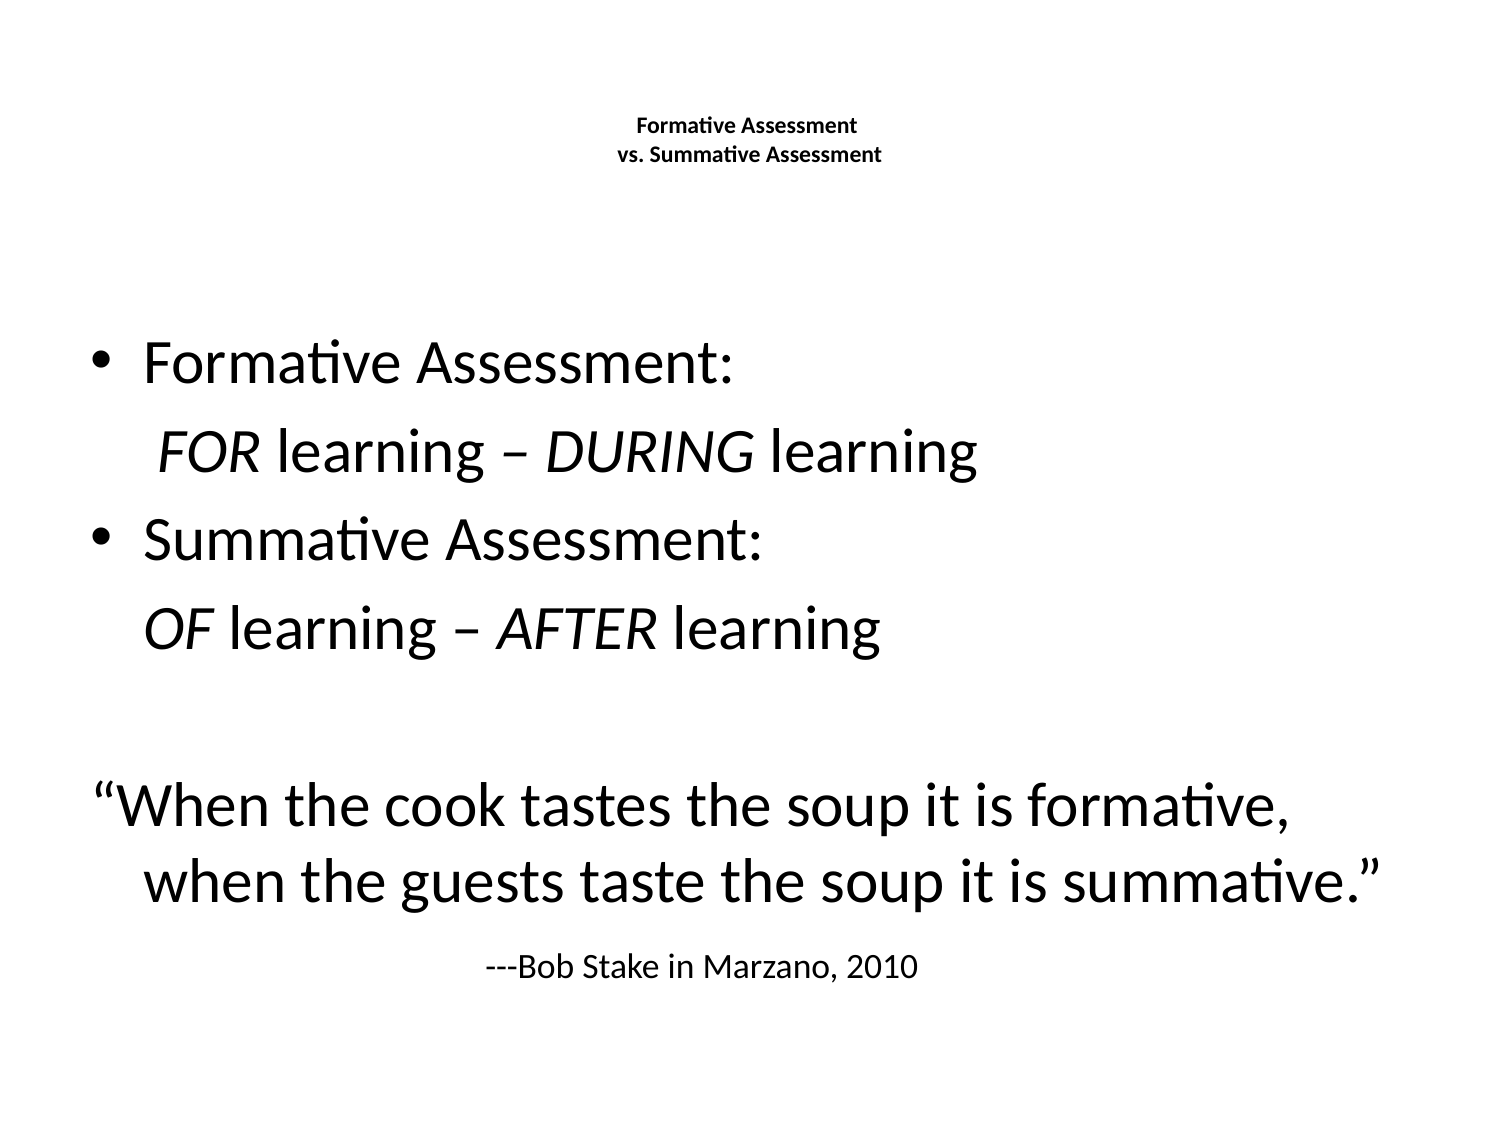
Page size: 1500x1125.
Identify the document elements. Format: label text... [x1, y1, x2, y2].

list Formative Assessment: FOR learning – DURING learning Summative Assessment: OF learning – AFTER learning “When the cook tastes the soup it is formative, when the guests taste the soup it is summative.” ---Bob Stake in Marzano, 2010 [75, 312, 1425, 1005]
title Formative Assessment vs. Summative Assessment [75, 45, 1425, 233]
